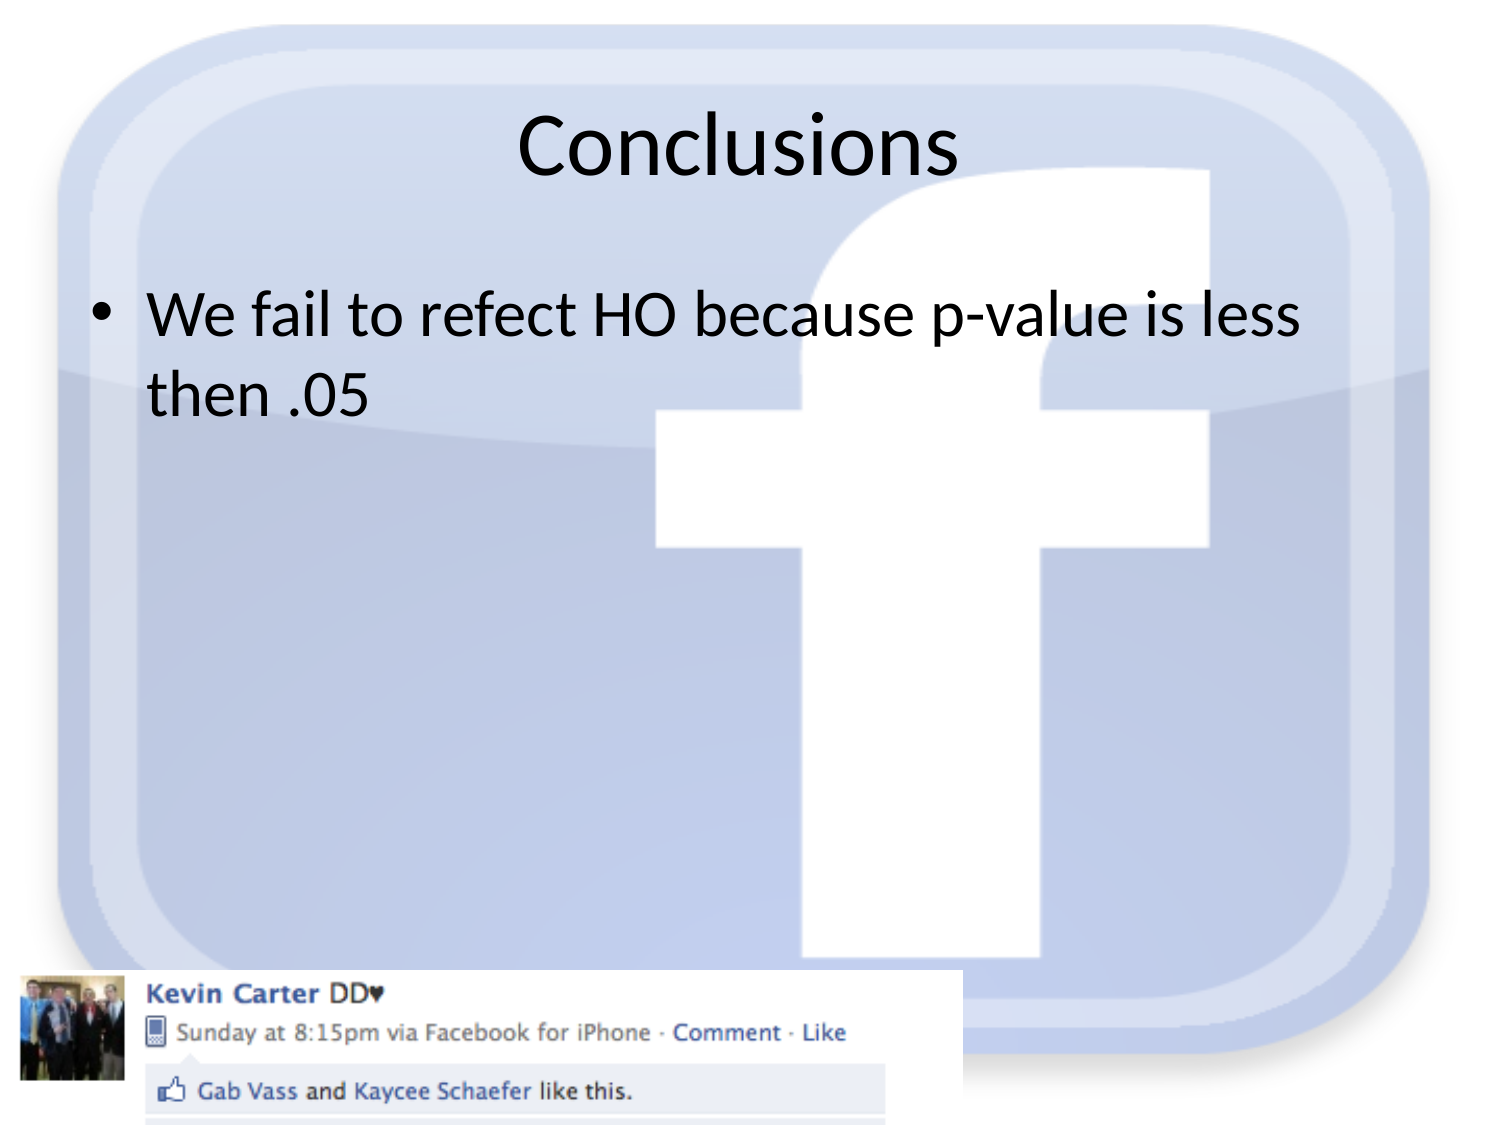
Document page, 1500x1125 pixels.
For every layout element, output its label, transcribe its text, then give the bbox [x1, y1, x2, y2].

list We fail to refect HO because p-value is less then .05 [75, 262, 1425, 1005]
picture [0, 970, 963, 1125]
title Conclusions [75, 45, 1425, 233]
